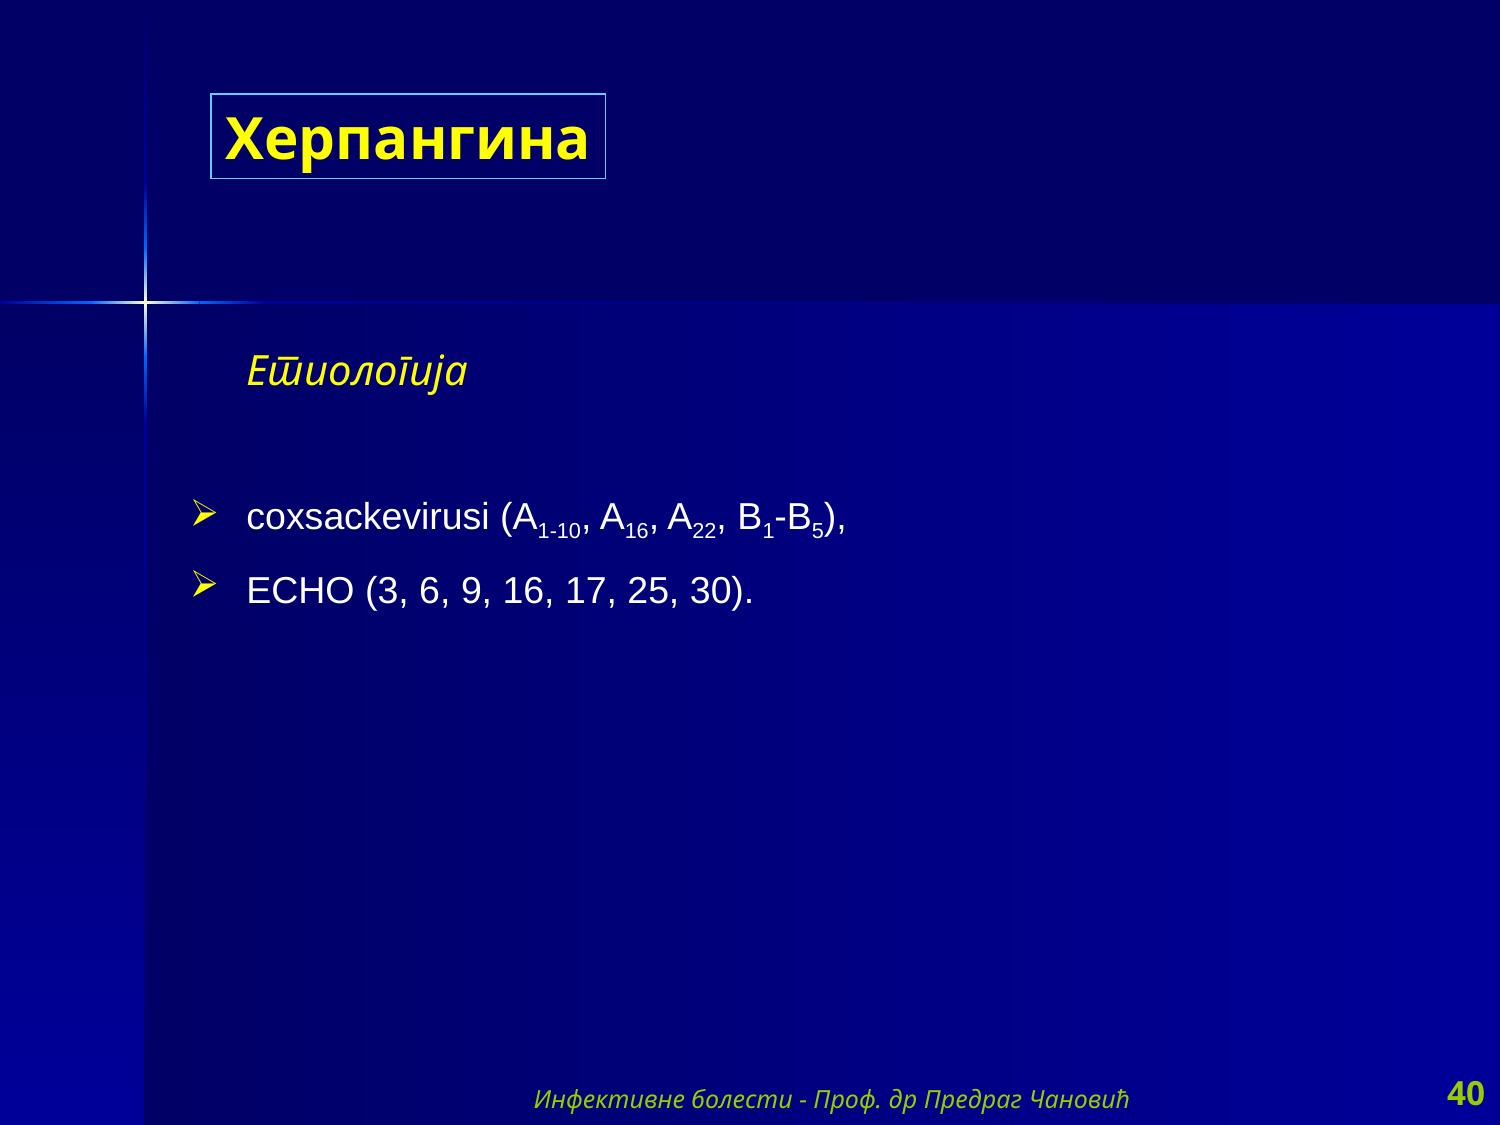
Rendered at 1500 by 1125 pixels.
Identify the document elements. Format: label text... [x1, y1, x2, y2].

footer Инфективне болести - Проф. др Предраг Чановић [430, 1049, 1235, 1125]
text_box Херпангина [211, 93, 606, 179]
slide_number 40 [1345, 1049, 1500, 1125]
text_box coxsackevirusi (A1-10, A16, A22, B1-B5), ECHO (3, 6, 9, 16, 17, 25, 30). [175, 459, 1295, 618]
text_box Етиологија [231, 336, 483, 401]
